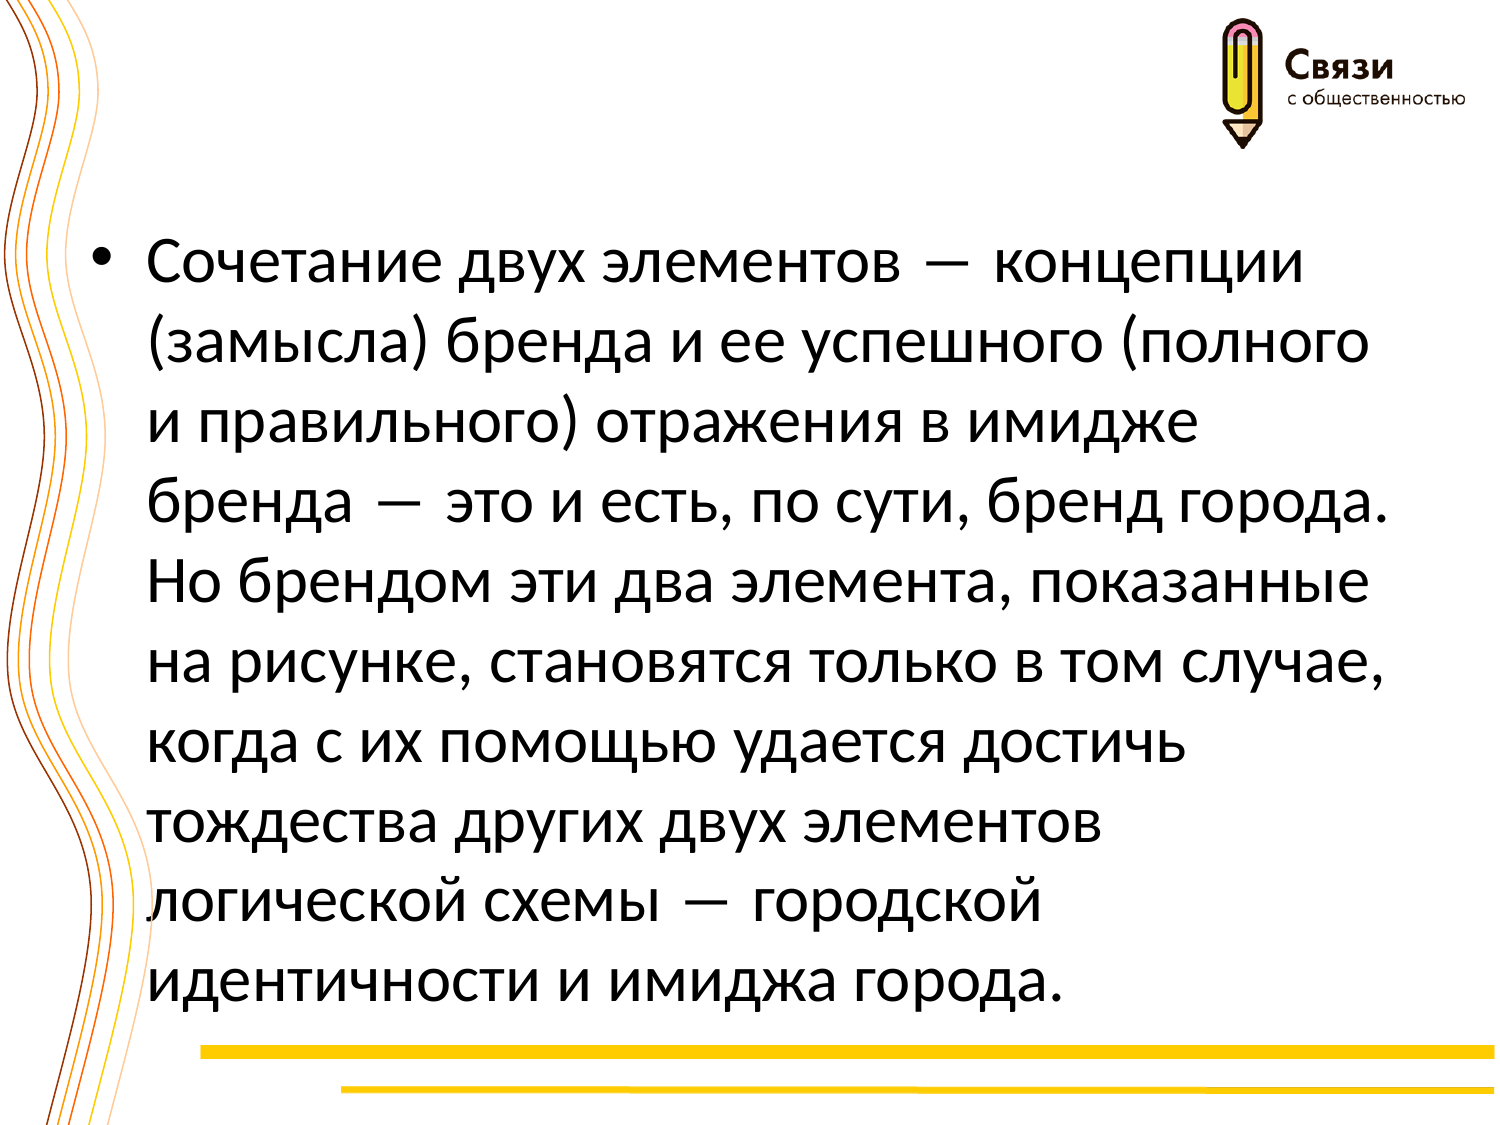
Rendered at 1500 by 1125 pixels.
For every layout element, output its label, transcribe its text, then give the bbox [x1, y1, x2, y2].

list Сочетание двух элементов ― концепции (замысла) бренда и ее успешного (полного и правильного) отражения в имидже бренда ― это и есть, по сути, бренд города. Но брендом эти два элемента, показанные на рисунке, становятся только в том случае, когда с их помощью удается достичь тождества других двух элементов логической схемы ― городской идентичности и имиджа города. [213, 208, 1425, 1005]
picture [199, 1045, 1495, 1059]
picture [1222, 18, 1472, 150]
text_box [4, 0, 207, 1125]
picture [339, 1086, 1495, 1095]
